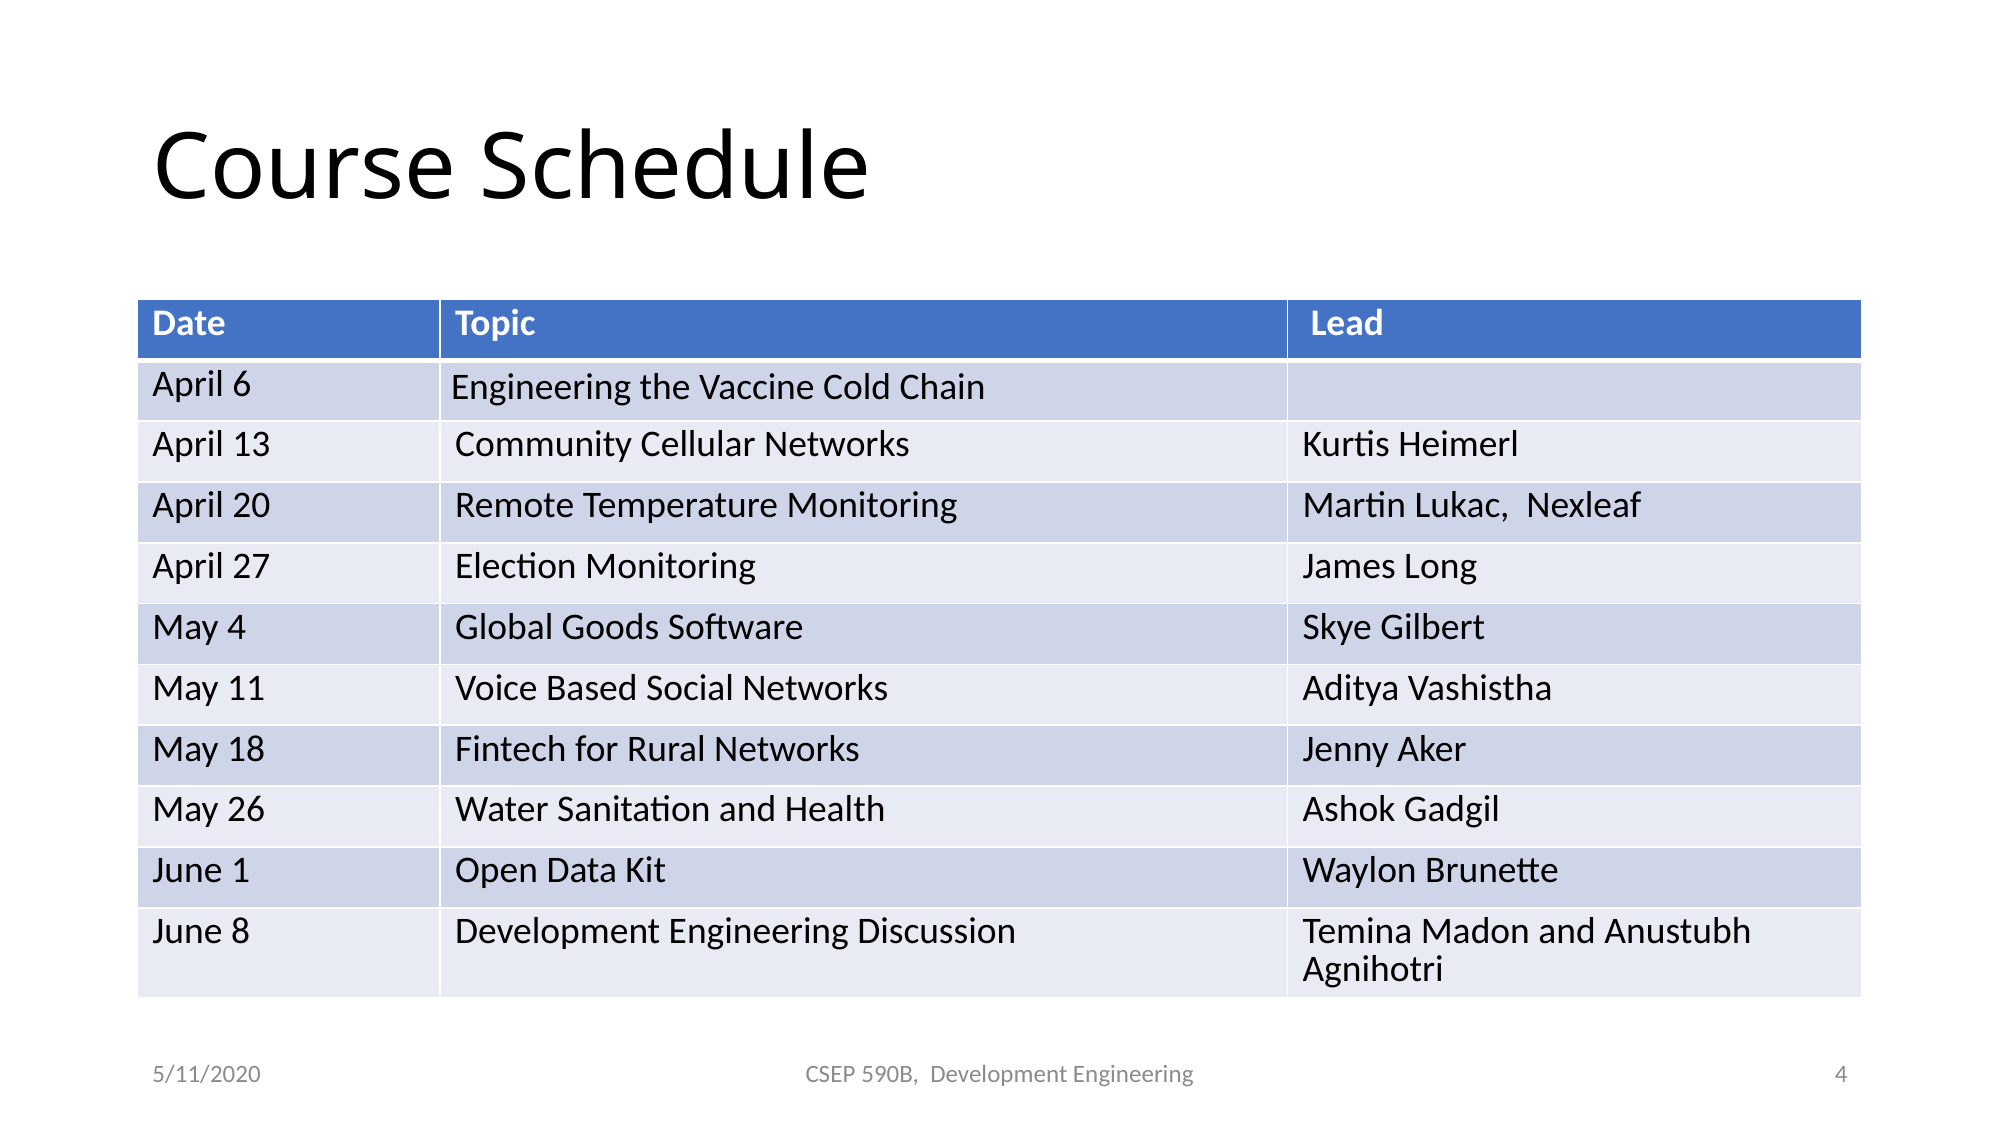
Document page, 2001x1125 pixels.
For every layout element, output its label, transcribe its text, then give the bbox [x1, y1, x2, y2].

table_cell Open Data Kit [441, 848, 1287, 907]
table_cell Election Monitoring [441, 544, 1287, 603]
table_cell May 11 [138, 665, 439, 724]
table_cell Ashok Gadgil [1288, 787, 1861, 846]
table_header Date [138, 300, 439, 358]
table_cell [1288, 363, 1861, 420]
table_cell Community Cellular Networks [441, 422, 1287, 481]
table_header Topic [441, 300, 1287, 358]
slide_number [137, 1042, 588, 1103]
table_cell Waylon Brunette [1288, 848, 1861, 907]
table_header Lead [1288, 300, 1861, 358]
table_cell Remote Temperature Monitoring [441, 483, 1287, 542]
table_cell Fintech for Rural Networks [441, 726, 1287, 785]
table_cell June 8 [138, 909, 439, 997]
title Course Schedule [137, 59, 1863, 278]
table_cell April 27 [138, 544, 439, 603]
table_cell Aditya Vashistha [1288, 665, 1861, 724]
table_cell May 26 [138, 787, 439, 846]
table_cell Kurtis Heimerl [1288, 422, 1861, 481]
table_cell James Long [1288, 544, 1861, 603]
table_cell Temina Madon and Anustubh Agnihotri [1288, 909, 1861, 997]
footer CSEP 590B, Development Engineering [662, 1042, 1338, 1103]
table_cell April 13 [138, 422, 439, 481]
table_cell Water Sanitation and Health [441, 787, 1287, 846]
table_cell May 18 [138, 726, 439, 785]
table_cell Jenny Aker [1288, 726, 1861, 785]
table_cell April 6 [138, 363, 439, 420]
table_cell Martin Lukac, Nexleaf [1288, 483, 1861, 542]
table_cell Global Goods Software [441, 604, 1287, 664]
table_cell April 20 [138, 483, 439, 542]
table_cell Development Engineering Discussion [441, 909, 1287, 997]
table_cell June 1 [138, 848, 439, 907]
slide_number 4 [1412, 1042, 1863, 1103]
table_cell Engineering the Vaccine Cold Chain [441, 363, 1287, 420]
table_cell May 4 [138, 604, 439, 664]
table_cell Skye Gilbert [1288, 604, 1861, 664]
table_cell Voice Based Social Networks [441, 665, 1287, 724]
